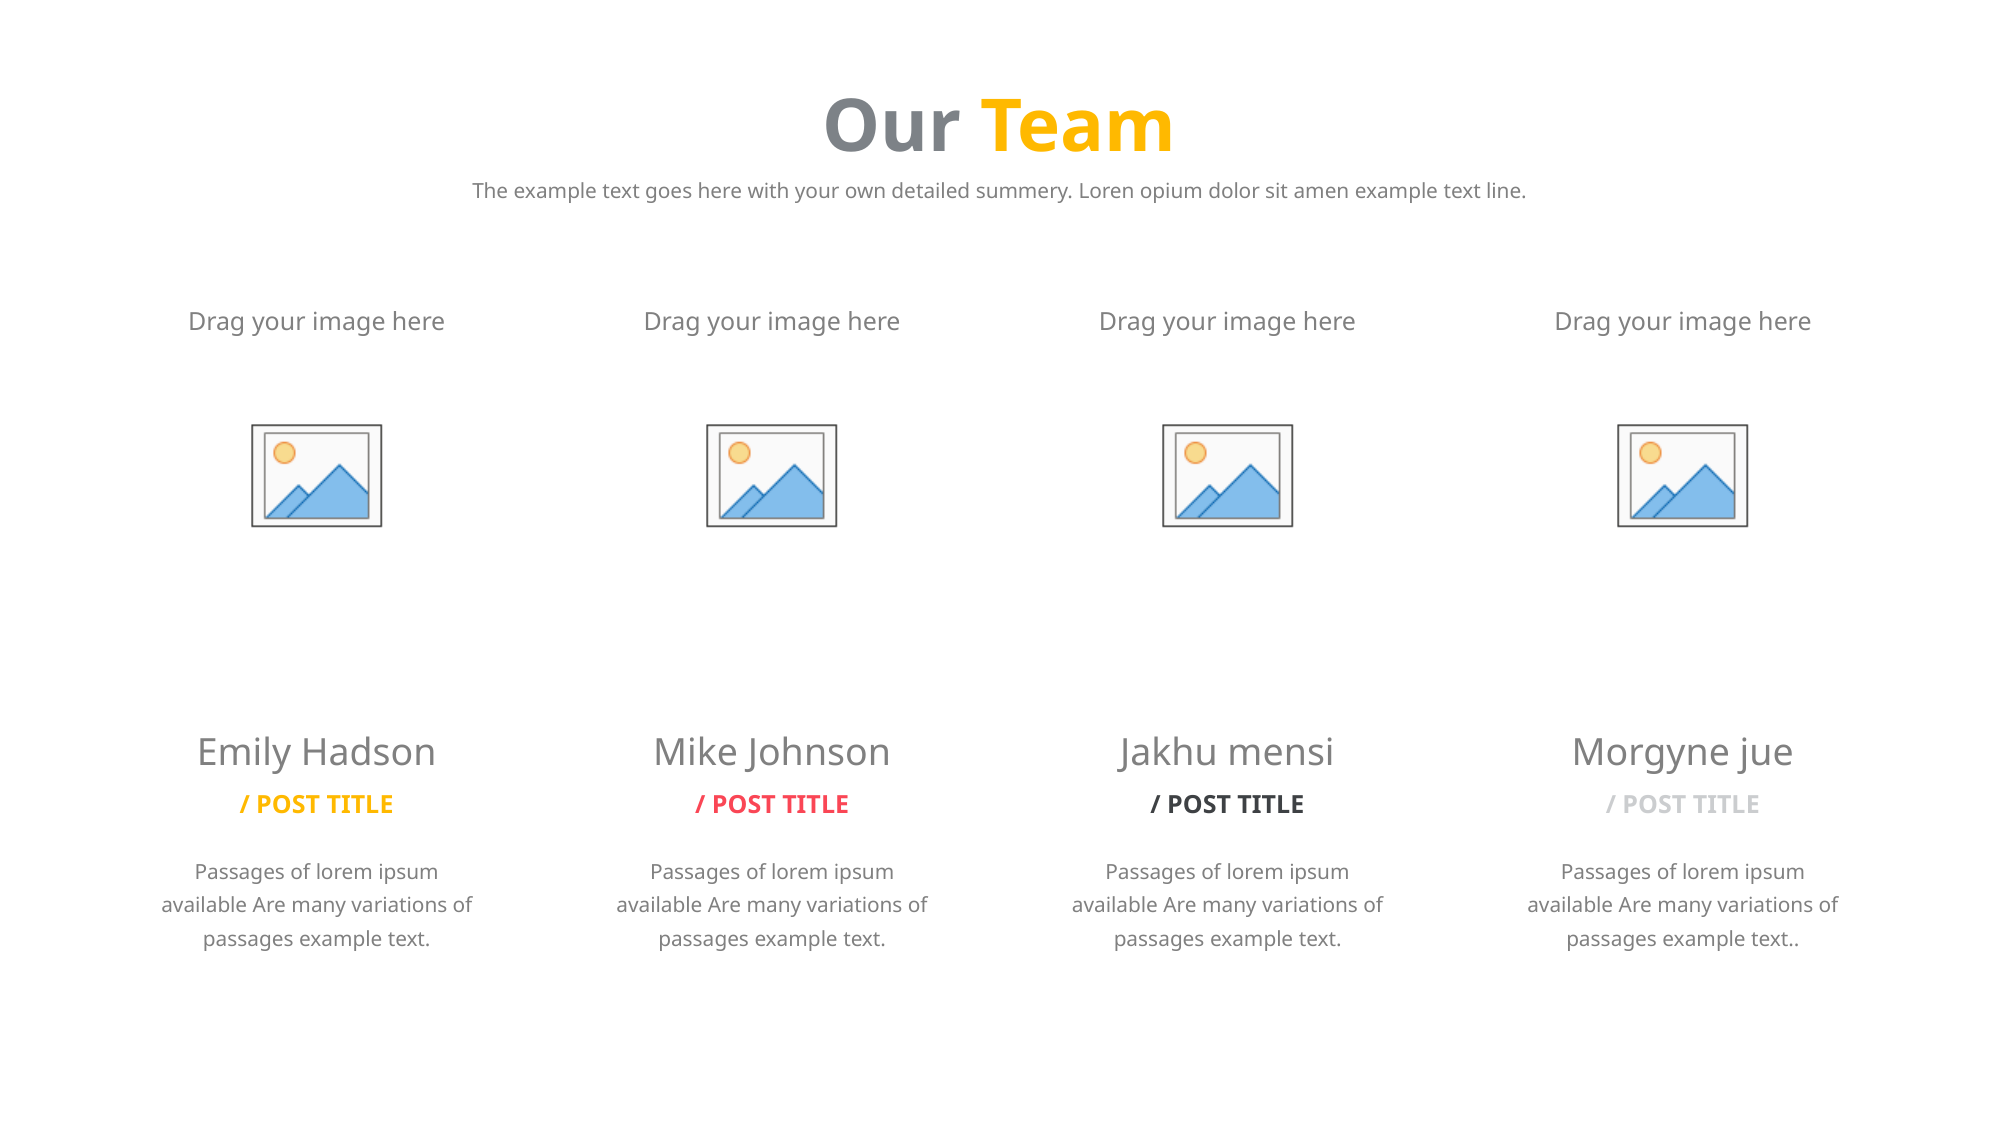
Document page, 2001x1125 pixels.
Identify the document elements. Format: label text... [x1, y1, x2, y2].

picture [553, 298, 991, 654]
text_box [1509, 720, 1857, 953]
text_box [598, 720, 946, 953]
picture [98, 298, 536, 654]
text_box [1054, 720, 1401, 953]
title Our Team [137, 78, 1863, 179]
subtitle The example text goes here with your own detailed summery. Loren opium dolor sit amen example text line. [137, 179, 1863, 204]
picture [1008, 298, 1447, 654]
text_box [143, 720, 491, 953]
picture [1464, 298, 1902, 654]
